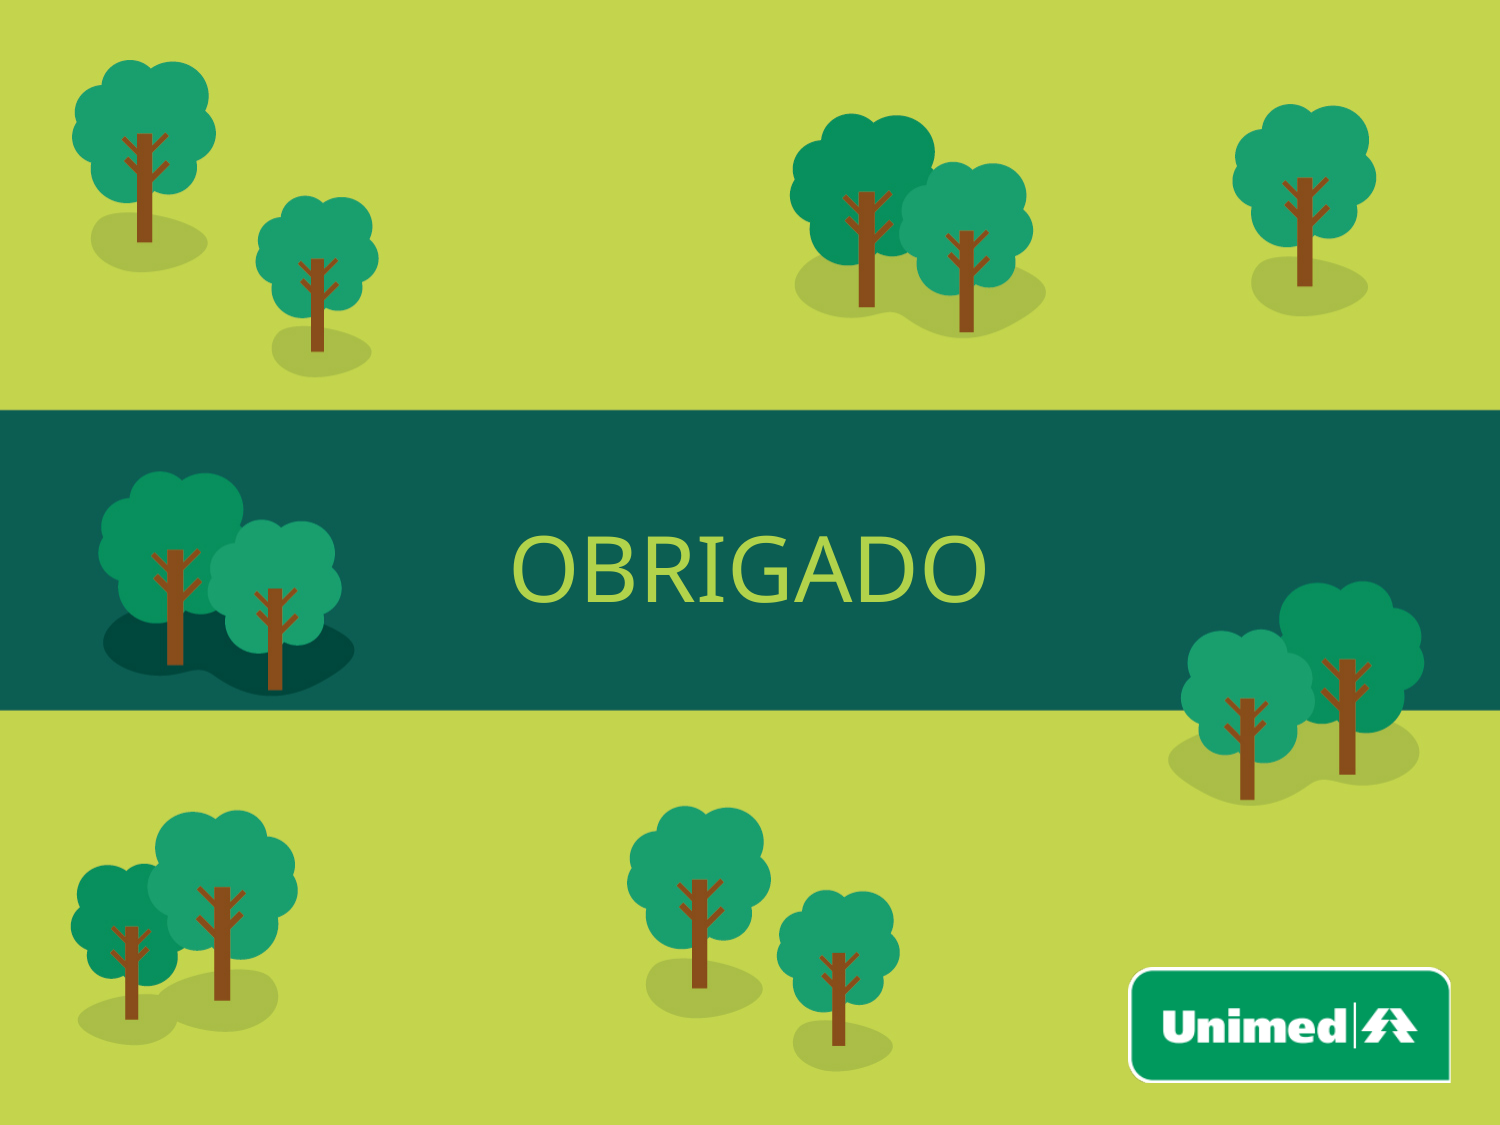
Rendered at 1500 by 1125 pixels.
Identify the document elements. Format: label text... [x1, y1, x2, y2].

picture [0, 691, 1500, 1125]
picture [0, 0, 1500, 503]
text_box OBRIGADO [0, 503, 1500, 691]
